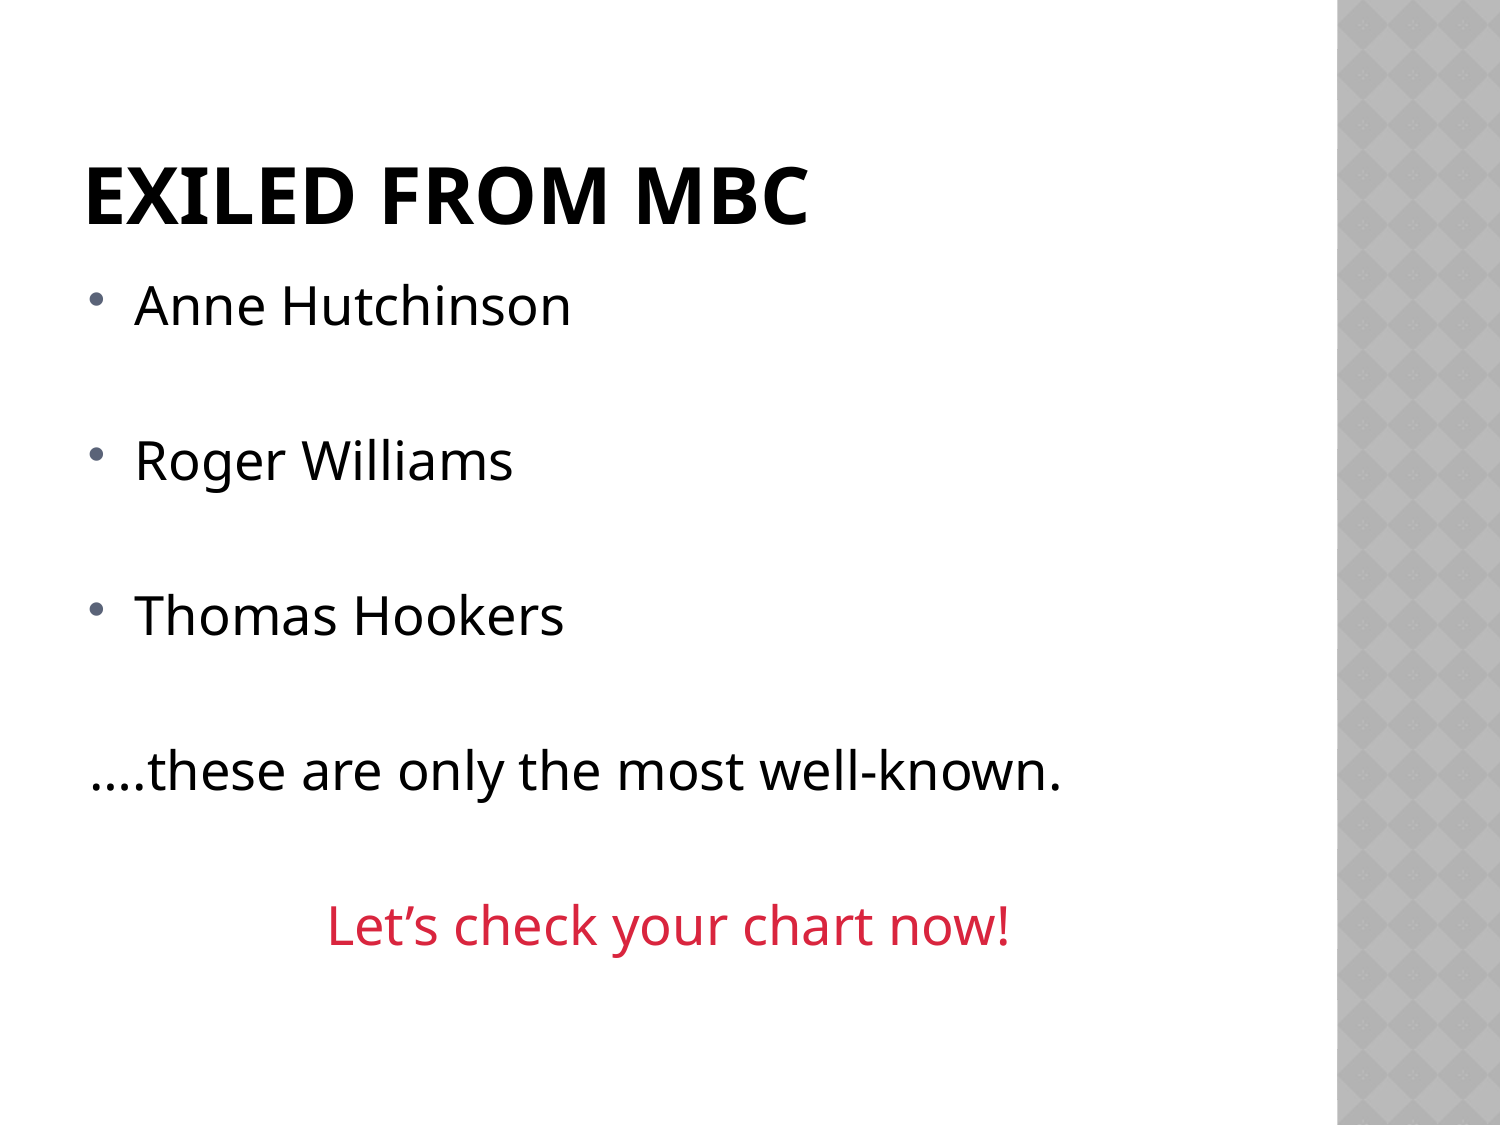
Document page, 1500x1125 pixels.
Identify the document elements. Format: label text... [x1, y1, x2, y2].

title Exiled from MBC [75, 52, 1263, 240]
list Anne Hutchinson Roger Williams Thomas Hookers ….these are only the most well-known. Let’s check your chart now! [75, 264, 1263, 1059]
